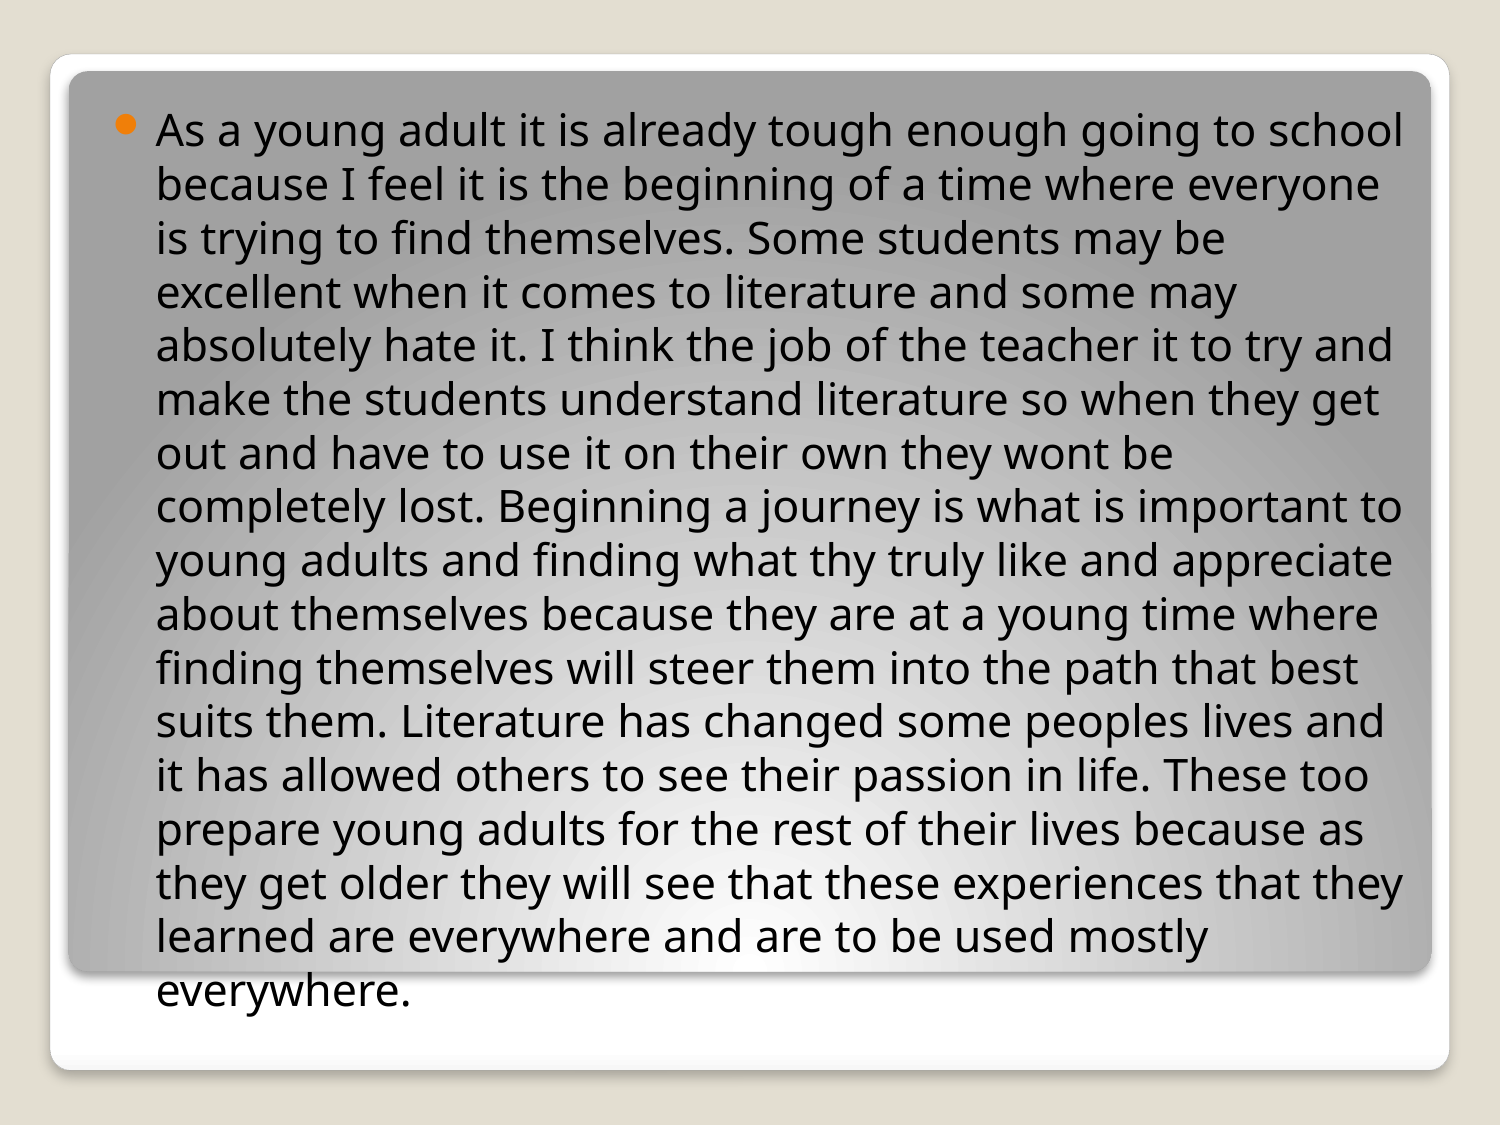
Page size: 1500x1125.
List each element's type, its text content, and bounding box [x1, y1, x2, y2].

list As a young adult it is already tough enough going to school because I feel it is the beginning of a time where everyone is trying to find themselves. Some students may be excellent when it comes to literature and some may absolutely hate it. I think the job of the teacher it to try and make the students understand literature so when they get out and have to use it on their own they wont be completely lost. Beginning a journey is what is important to young adults and finding what thy truly like and appreciate about themselves because they are at a young time where finding themselves will steer them into the path that best suits them. Literature has changed some peoples lives and it has allowed others to see their passion in life. These too prepare young adults for the rest of their lives because as they get older they will see that these experiences that they learned are everywhere and are to be used mostly everywhere. [82, 86, 1425, 1025]
